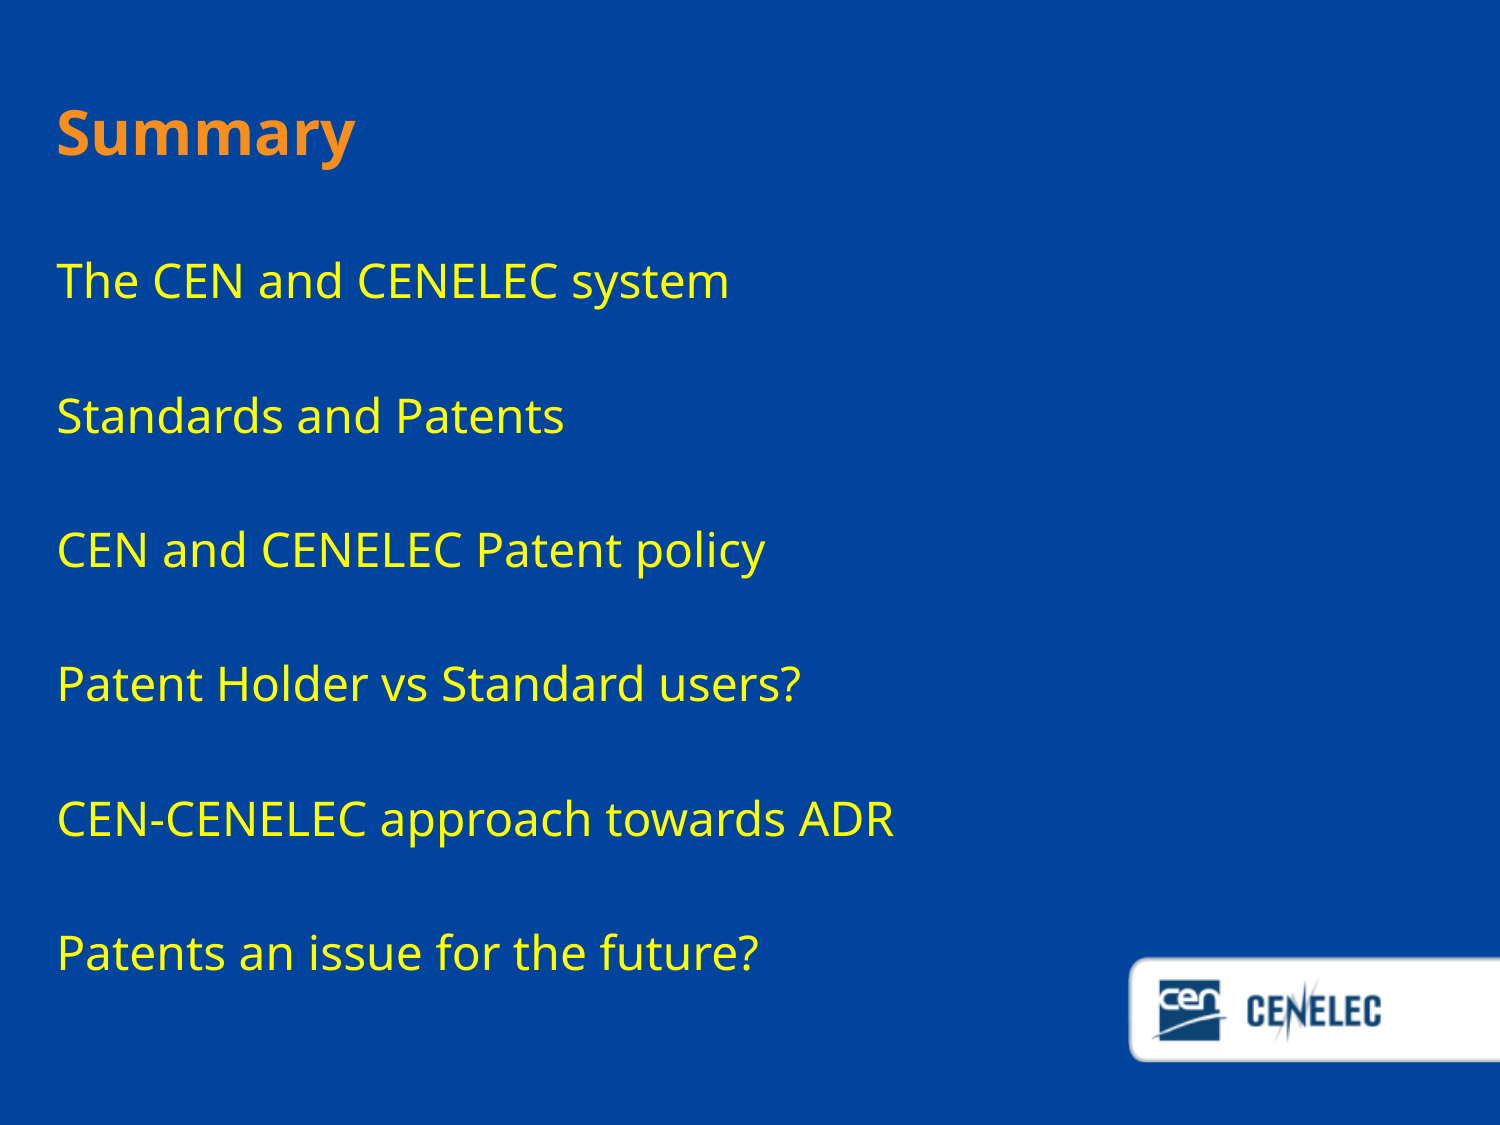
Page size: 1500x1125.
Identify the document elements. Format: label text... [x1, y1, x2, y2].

subtitle The CEN and CENELEC system Standards and Patents CEN and CENELEC Patent policy Patent Holder vs Standard users? CEN-CENELEC approach towards ADR Patents an issue for the future? [41, 243, 1465, 988]
title Summary [41, 90, 1425, 184]
picture [1113, 940, 1500, 1074]
